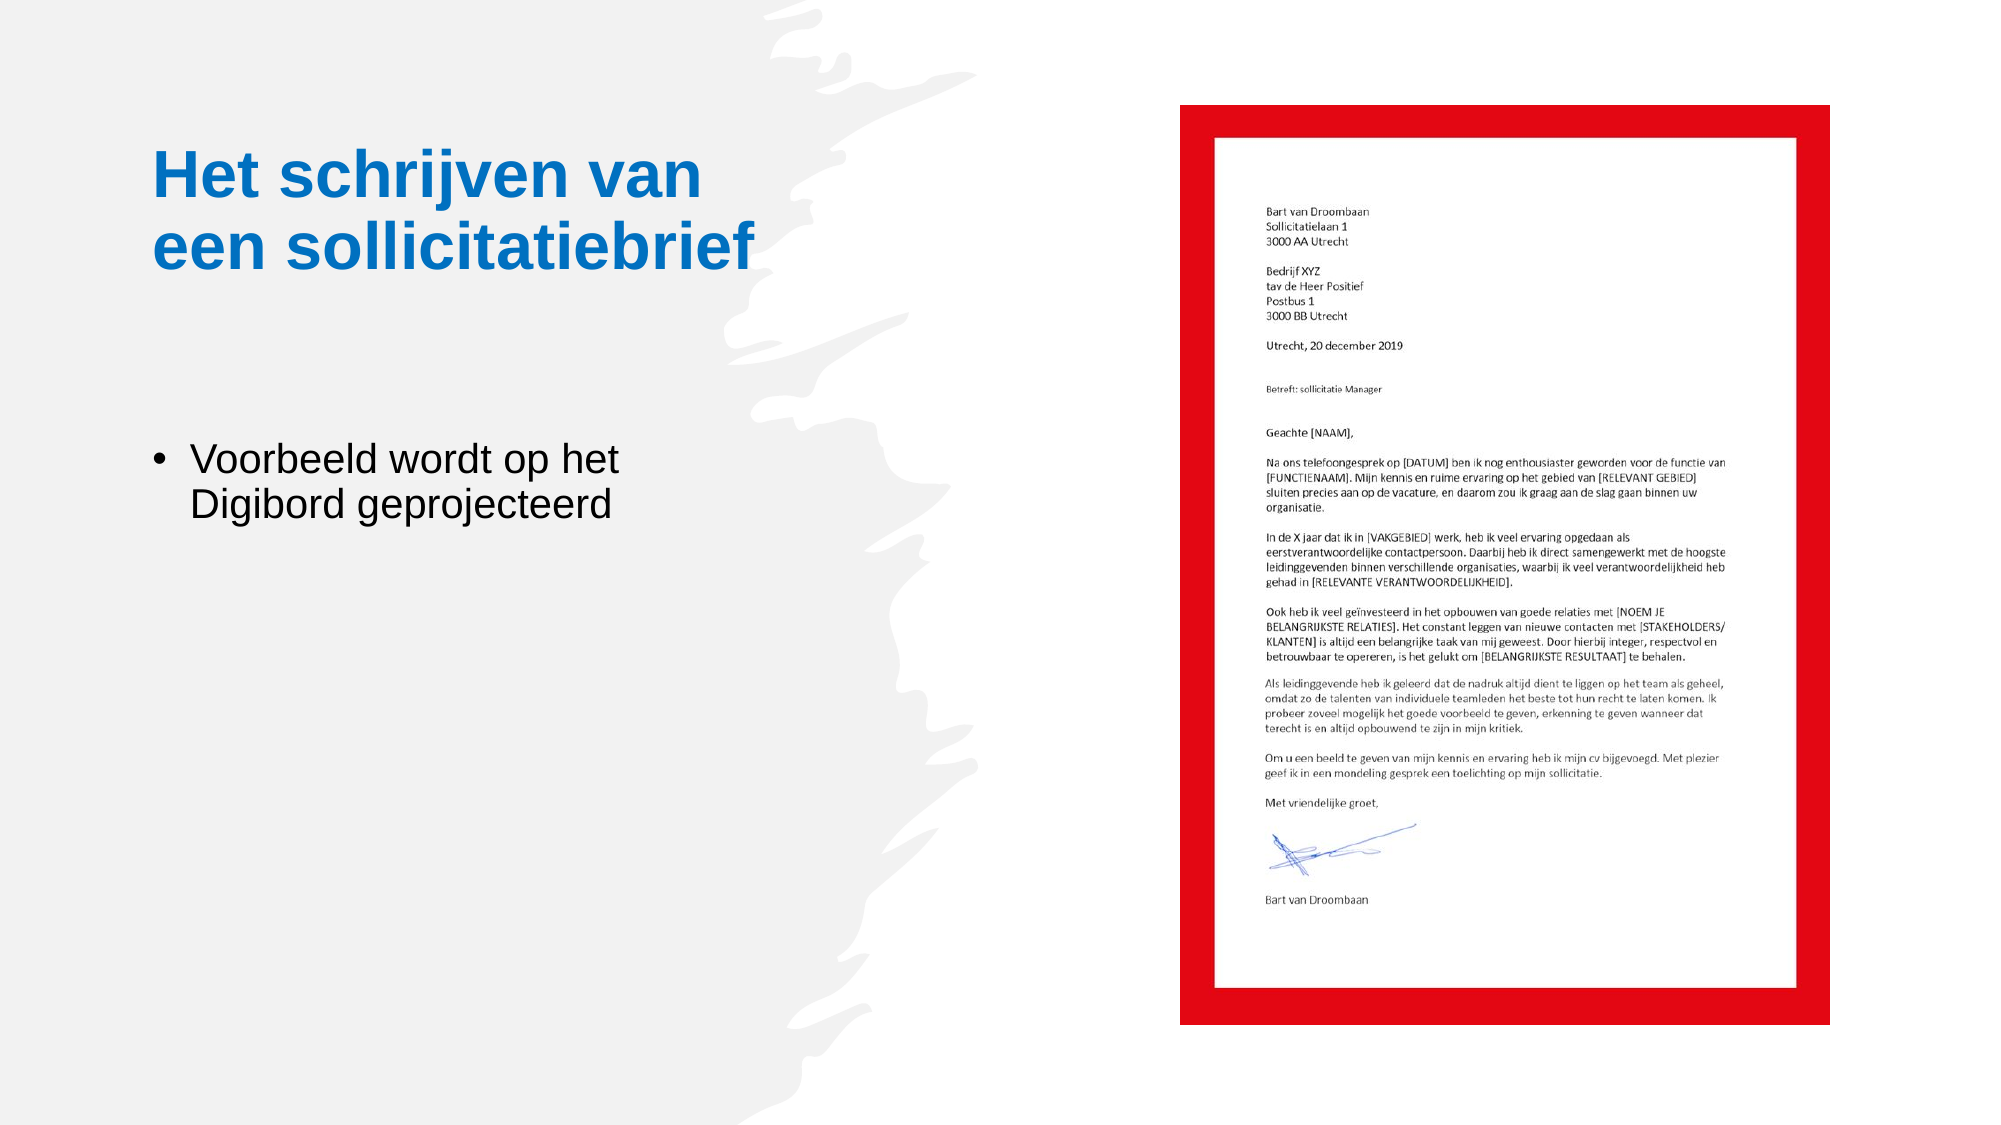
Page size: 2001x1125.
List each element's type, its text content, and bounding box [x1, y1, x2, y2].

text_box [739, 0, 2000, 1125]
picture [1180, 105, 1830, 1025]
title Het schrijven van een sollicitatiebrief [137, 105, 776, 401]
list Voorbeeld wordt op het Digibord geprojecteerd [137, 430, 776, 1014]
text_box [0, 0, 979, 1125]
